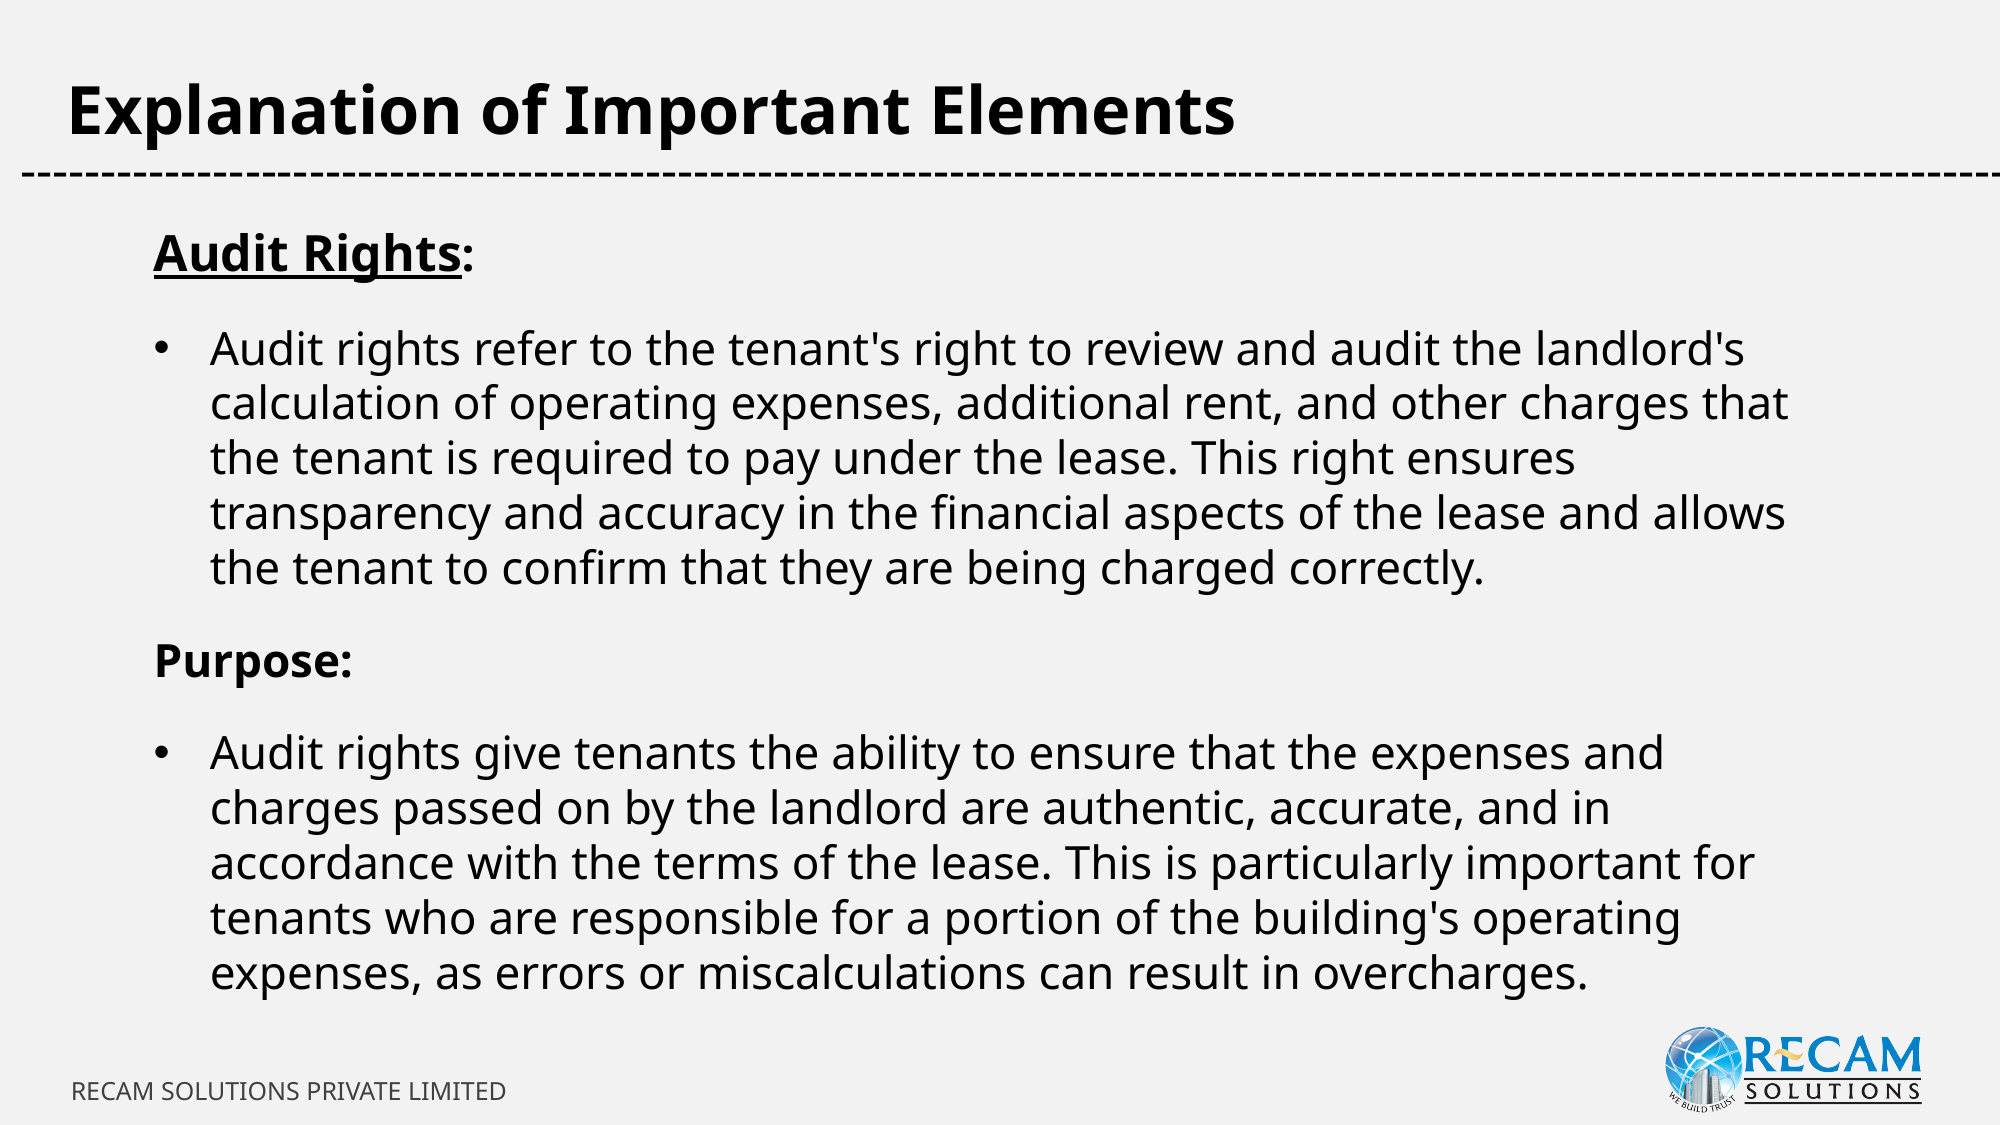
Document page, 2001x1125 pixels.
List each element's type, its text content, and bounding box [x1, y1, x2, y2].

text_box ----------------------------------------------------------------------------------------------------------------------------- [6, 131, 2000, 207]
text_box Audit Rights: Audit rights refer to the tenant's right to review and audit the landlord's calculation of operating expenses, additional rent, and other charges that the tenant is required to pay under the lease. This right ensures transparency and accuracy in the financial aspects of the lease and allows the tenant to confirm that they are being charged correctly. Purpose: Audit rights give tenants the ability to ensure that the expenses and charges passed on by the landlord are authentic, accurate, and in accordance with the terms of the lease. This is particularly important for tenants who are responsible for a portion of the building's operating expenses, as errors or miscalculations can result in overcharges. [138, 214, 1842, 1007]
picture [1652, 1014, 1935, 1125]
text_box Explanation of Important Elements [51, 60, 1520, 131]
footer RECAM SOLUTIONS PRIVATE LIMITED [70, 1073, 971, 1107]
